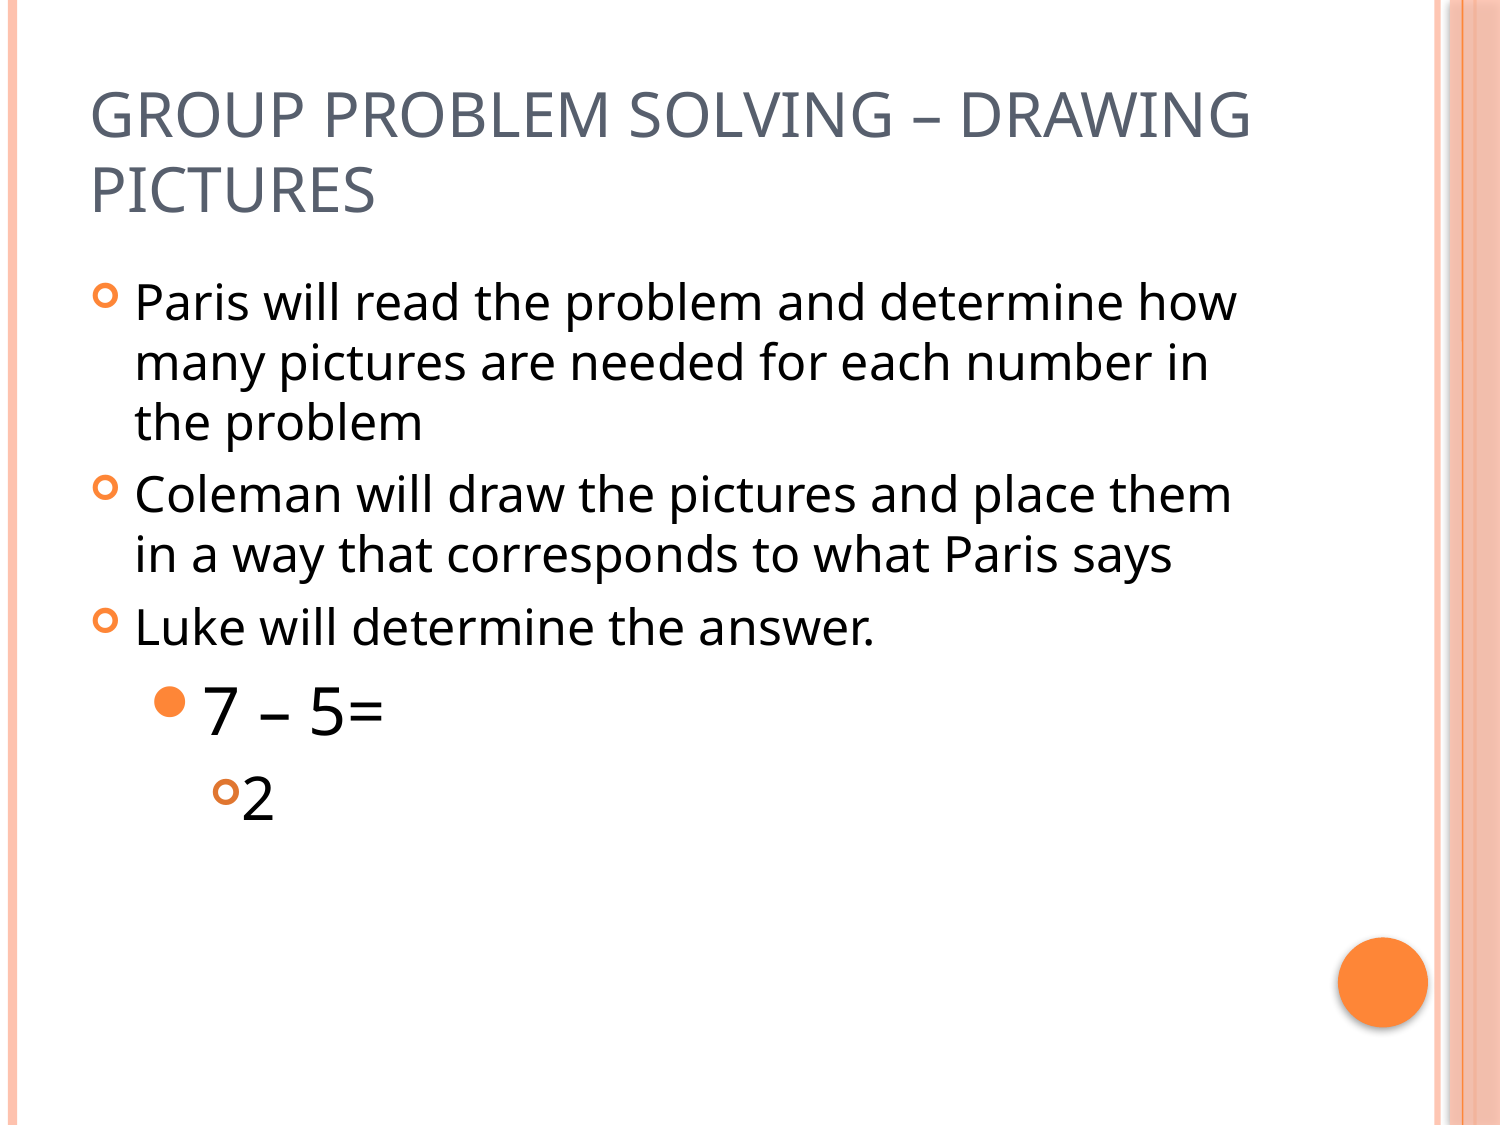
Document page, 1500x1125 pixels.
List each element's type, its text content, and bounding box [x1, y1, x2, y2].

list Paris will read the problem and determine how many pictures are needed for each number in the problem Coleman will draw the pictures and place them in a way that corresponds to what Paris says Luke will determine the answer. 7 – 5= 2 [75, 262, 1300, 1062]
title Group Problem Solving – Drawing Pictures [75, 45, 1300, 233]
